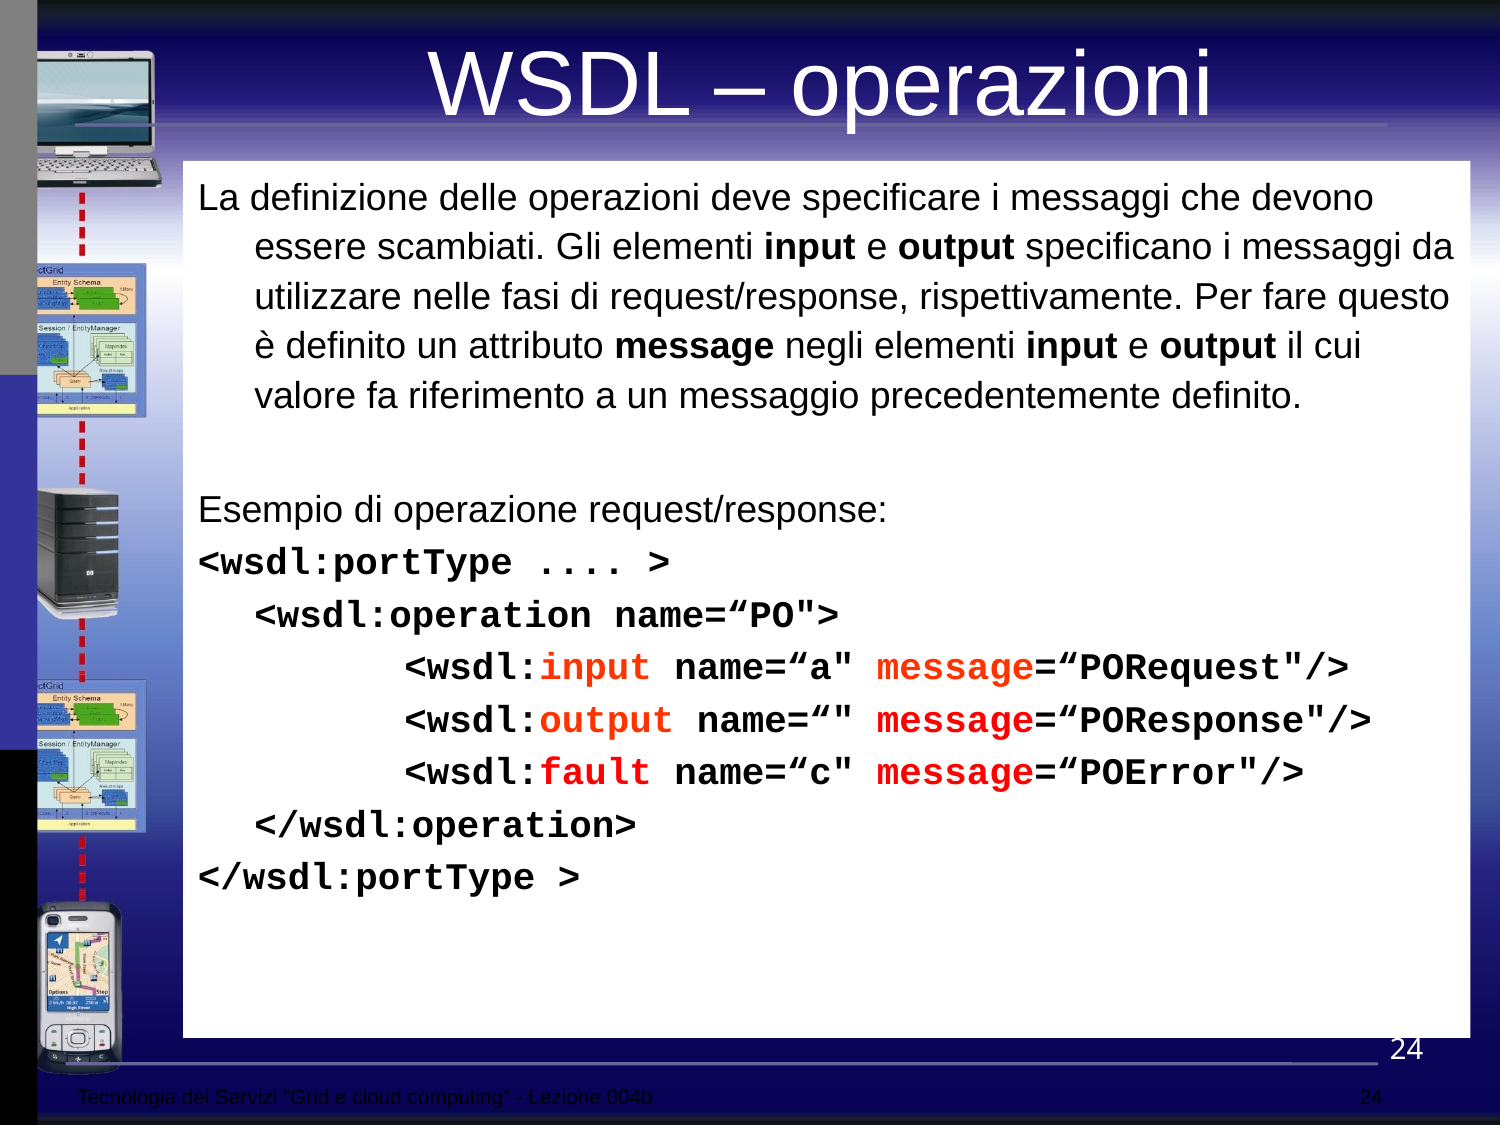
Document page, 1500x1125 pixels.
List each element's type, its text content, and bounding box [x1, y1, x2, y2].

title WSDL – operazioni [183, 31, 1459, 126]
picture [38, 0, 1500, 1125]
list La definizione delle operazioni deve specificare i messaggi che devono essere scambiati. Gli elementi input e output specificano i messaggi da utilizzare nelle fasi di request/response, rispettivamente. Per fare questo è definito un attributo message negli elementi input e output il cui valore fa riferimento a un messaggio precedentemente definito. Esempio di operazione request/response: <wsdl:portType .... > <wsdl:operation name=“PO"> <wsdl:input name=“a" message=“PORequest"/> <wsdl:output name=“" message=“POResponse"/> <wsdl:fault name=“c" message=“POError"/> </wsdl:operation> </wsdl:portType > [182, 160, 1471, 1039]
